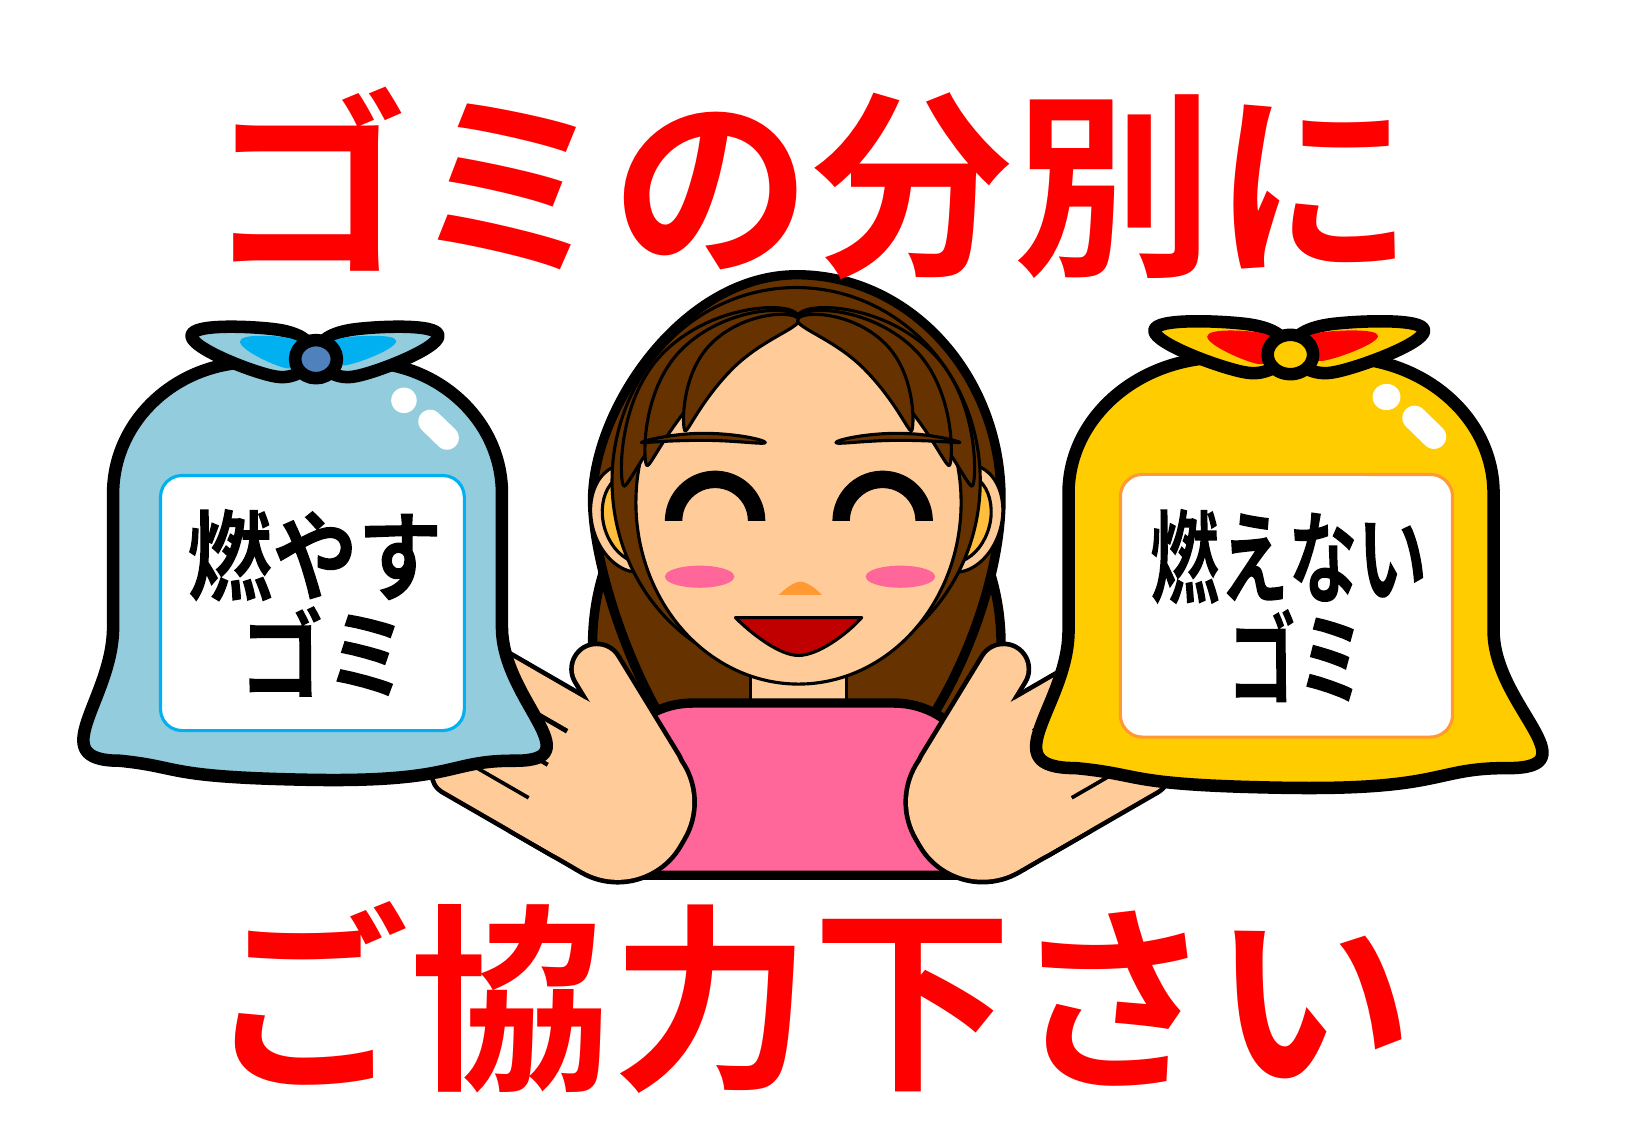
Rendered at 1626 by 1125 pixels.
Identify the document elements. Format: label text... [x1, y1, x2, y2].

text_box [83, 326, 547, 781]
text_box ご協力下さい [0, 867, 1625, 1123]
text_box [1035, 320, 1543, 789]
text_box ゴミの分別に [0, 52, 1625, 308]
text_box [408, 255, 1193, 876]
